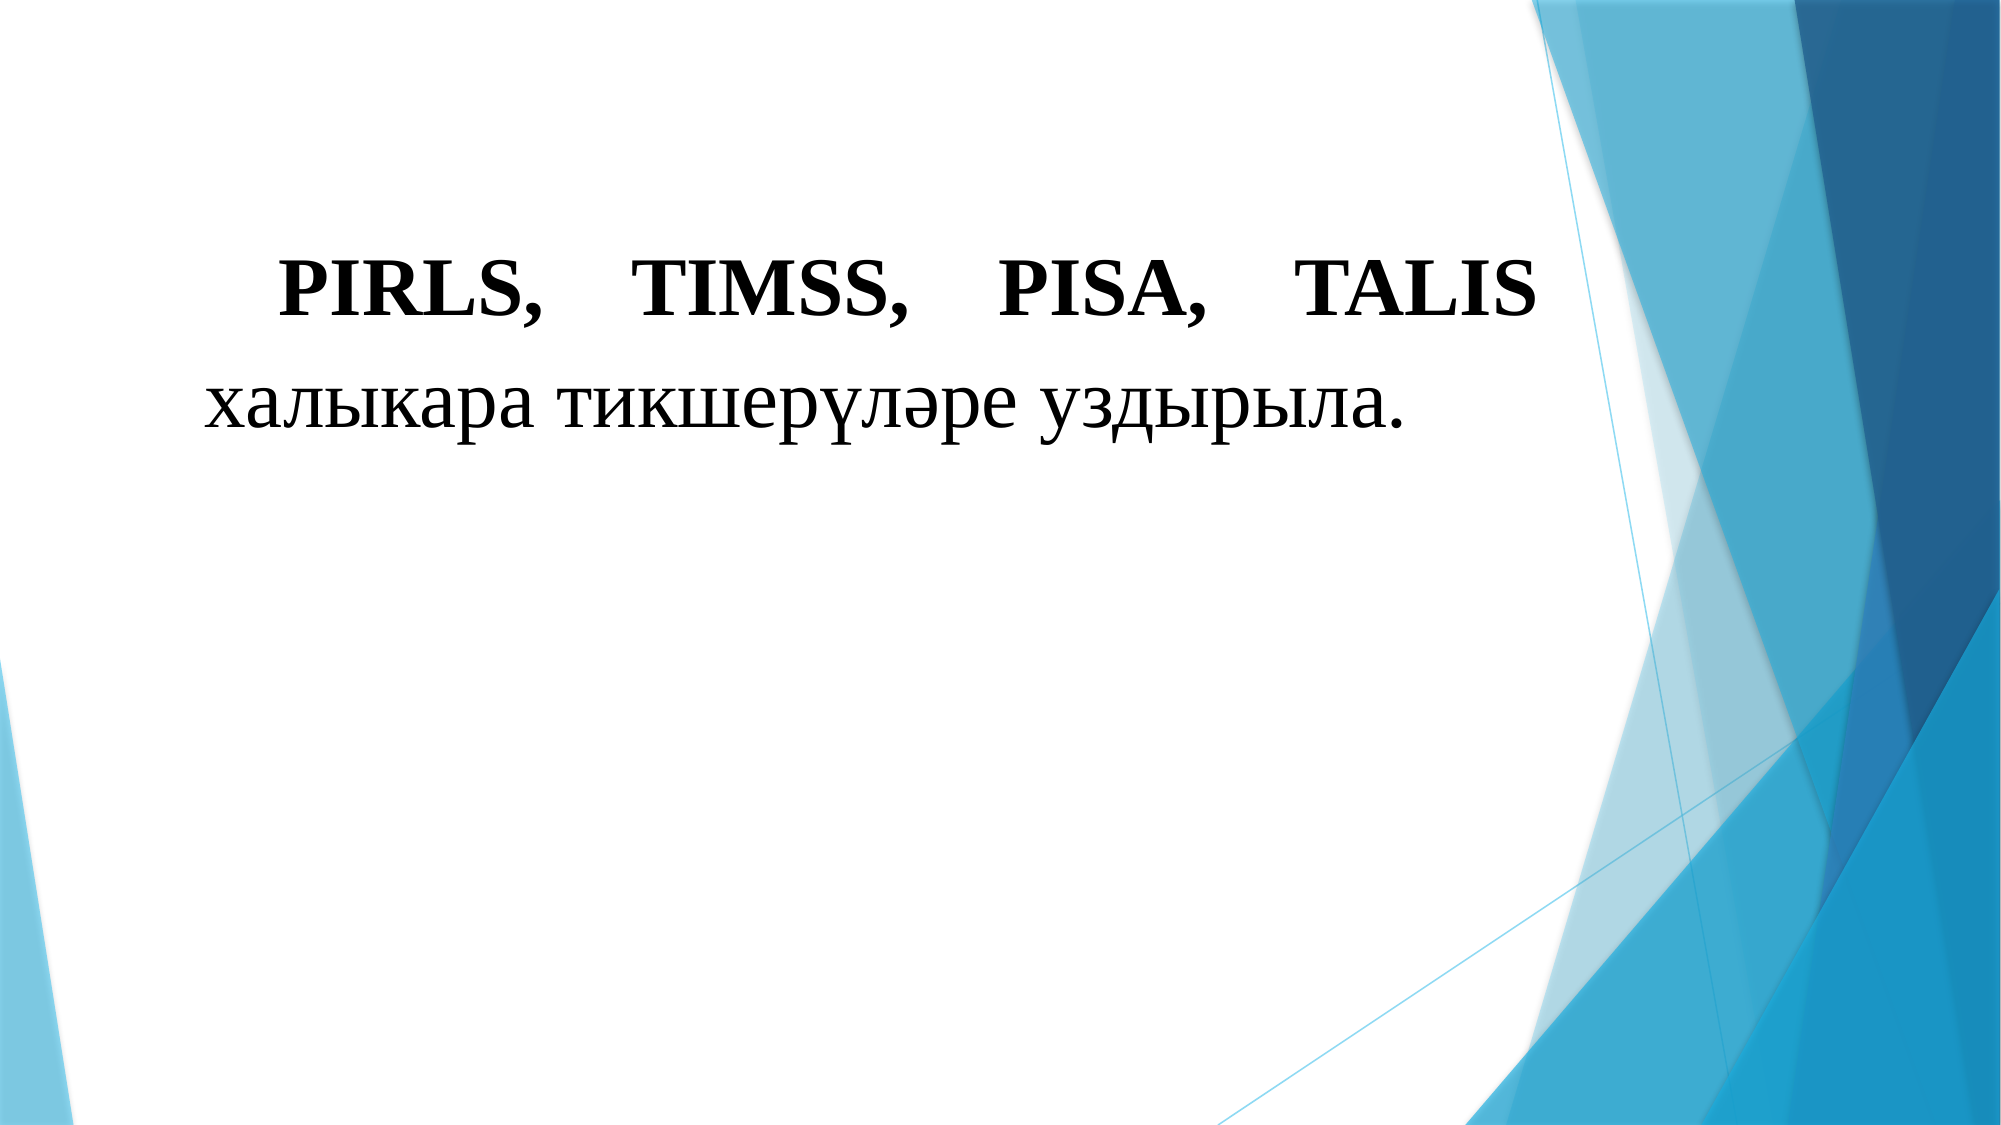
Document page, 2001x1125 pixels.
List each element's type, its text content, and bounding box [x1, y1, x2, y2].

text_box PIRLS, TIMSS, PISA, TALIS халыкара тикшерүләре уздырыла. [167, 212, 1598, 452]
